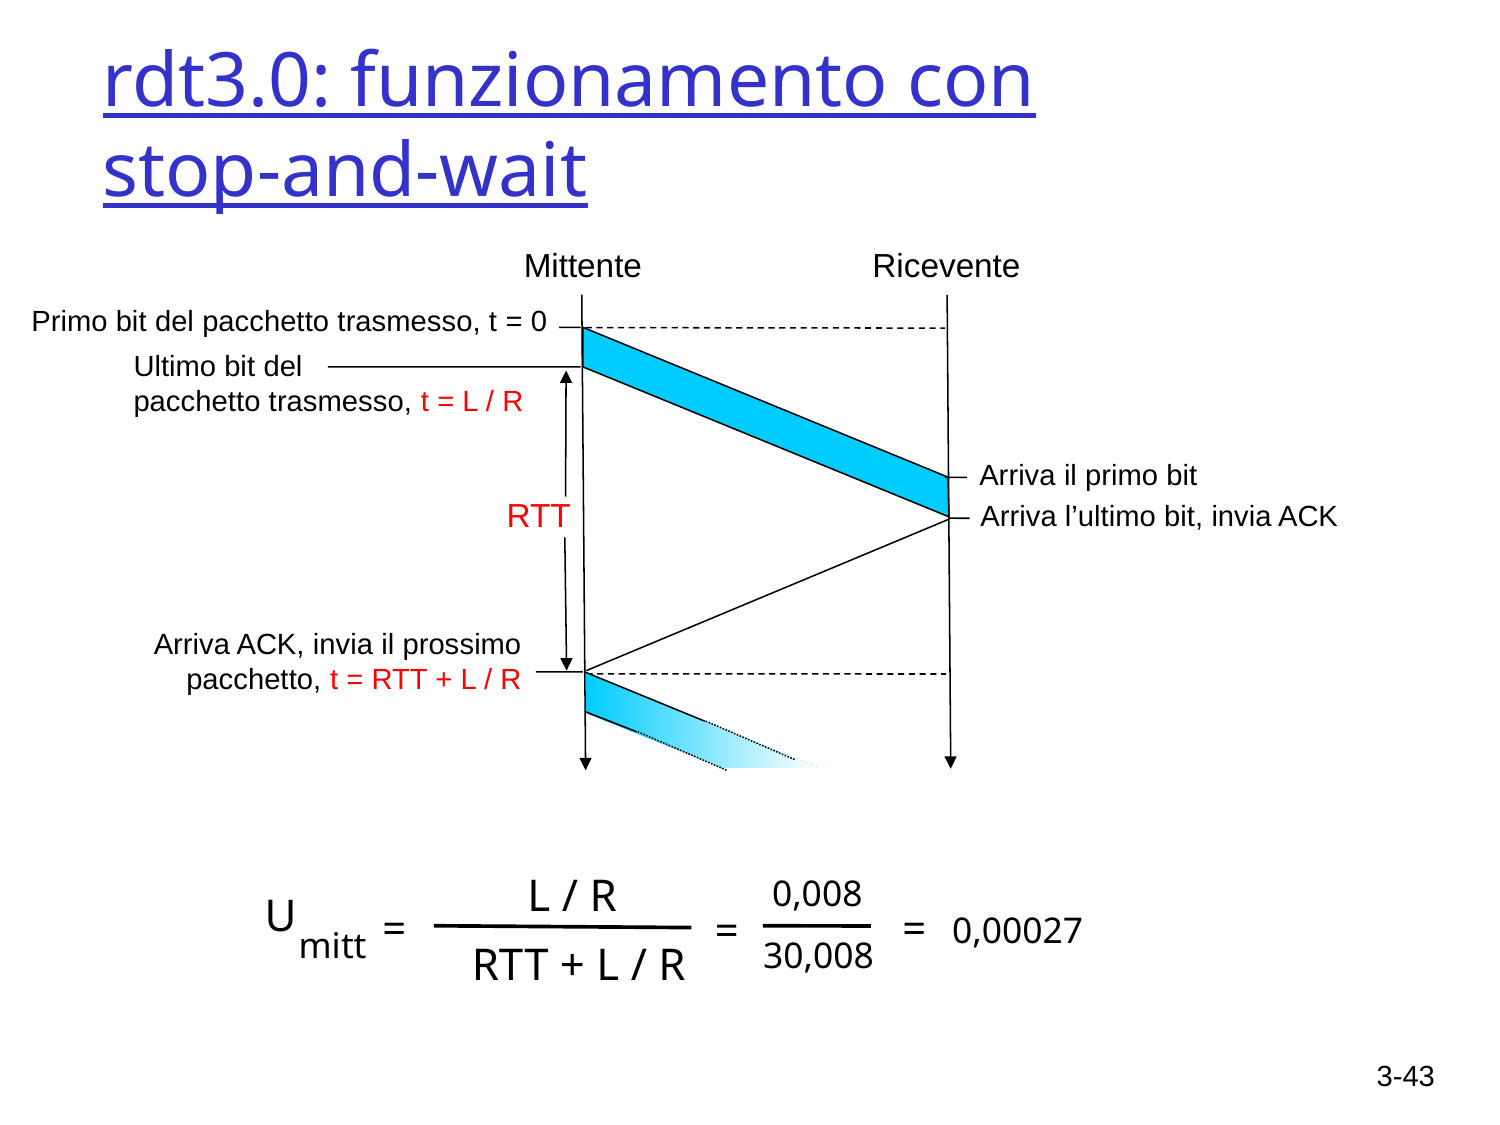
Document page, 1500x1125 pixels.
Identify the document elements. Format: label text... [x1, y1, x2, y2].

title rdt3.0: funzionamento con stop-and-wait [87, 37, 1469, 207]
text_box Arriva ACK, invia il prossimo pacchetto, t = RTT + L / R [95, 618, 537, 723]
text_box [560, 537, 573, 671]
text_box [584, 671, 796, 760]
slide_number 3-43 [1338, 1049, 1451, 1125]
text_box Arriva l’ultimo bit, invia ACK [965, 489, 1439, 584]
text_box [944, 520, 957, 769]
text_box Primo bit del pacchetto trasmesso, t = 0 [18, 294, 548, 353]
text_box [559, 370, 573, 497]
text_box Ultimo bit del pacchetto trasmesso, t = L / R [118, 340, 548, 413]
text_box Mittente [490, 237, 657, 295]
text_box Arriva il primo bit [964, 448, 1363, 507]
text_box [795, 760, 819, 768]
text_box Ricevente [825, 237, 1036, 295]
text_box [582, 327, 949, 517]
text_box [264, 867, 1089, 998]
text_box RTT [452, 486, 592, 543]
